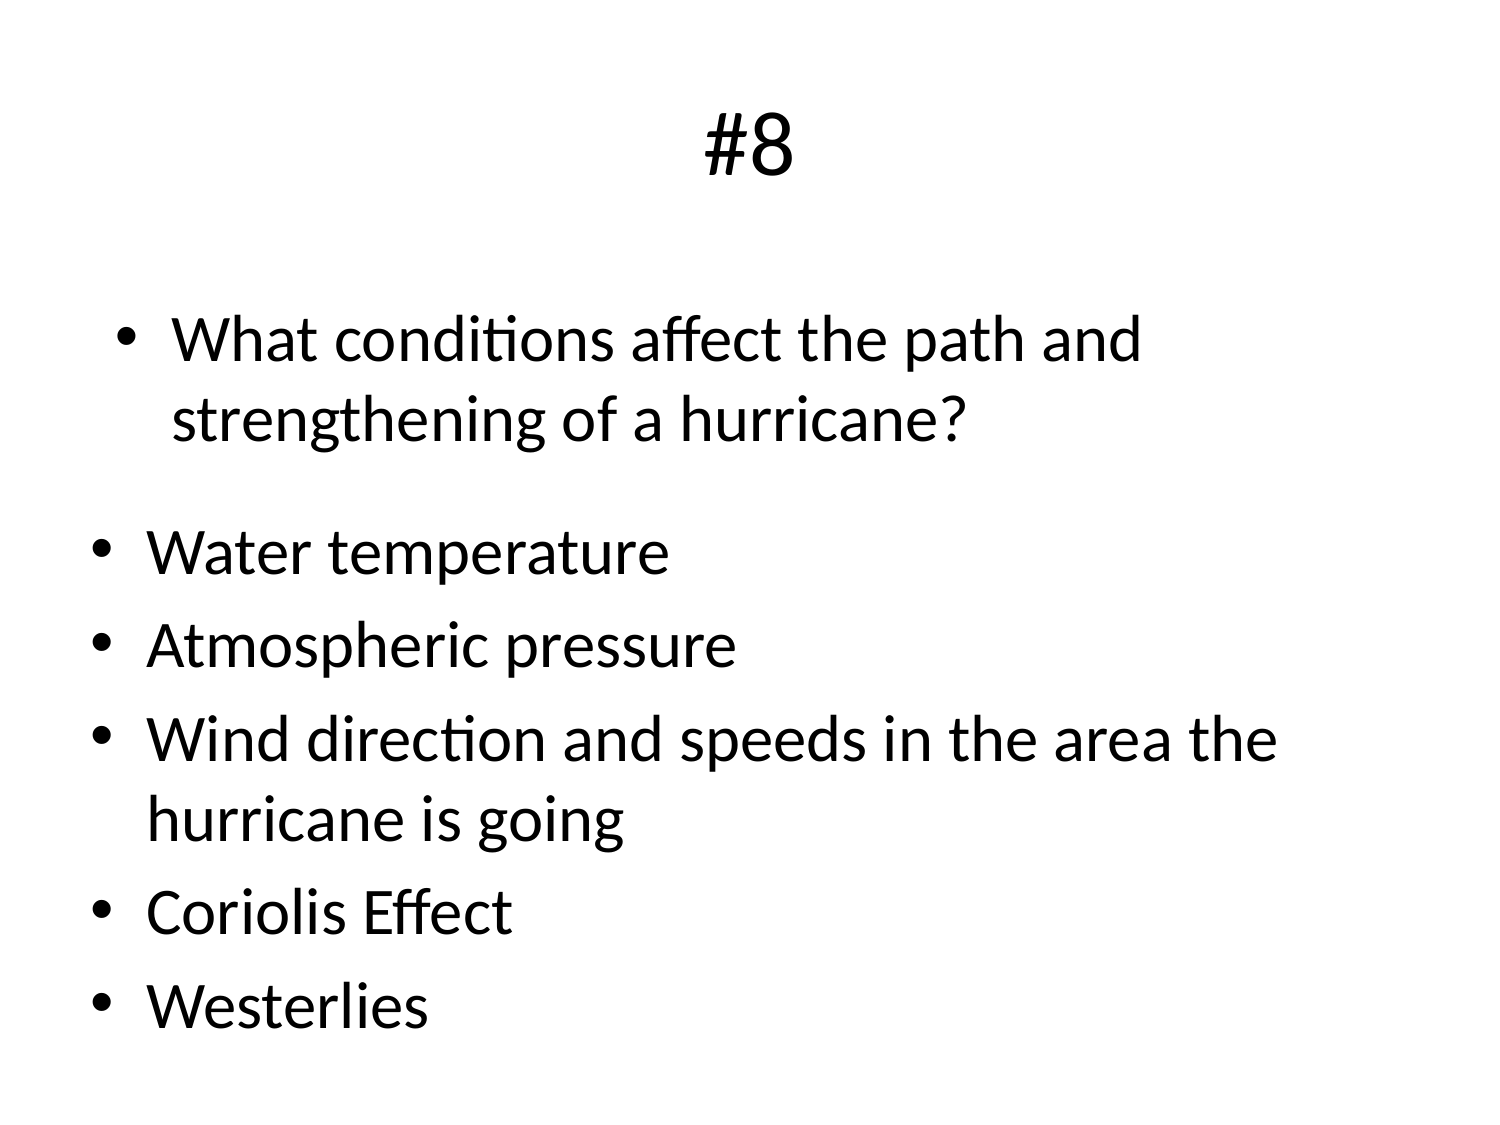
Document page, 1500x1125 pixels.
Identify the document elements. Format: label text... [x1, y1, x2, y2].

text_box What conditions affect the path and strengthening of a hurricane? [99, 287, 1450, 500]
list Water temperature Atmospheric pressure Wind direction and speeds in the area the hurricane is going Coriolis Effect Westerlies [75, 500, 1425, 1088]
title #8 [75, 45, 1425, 233]
